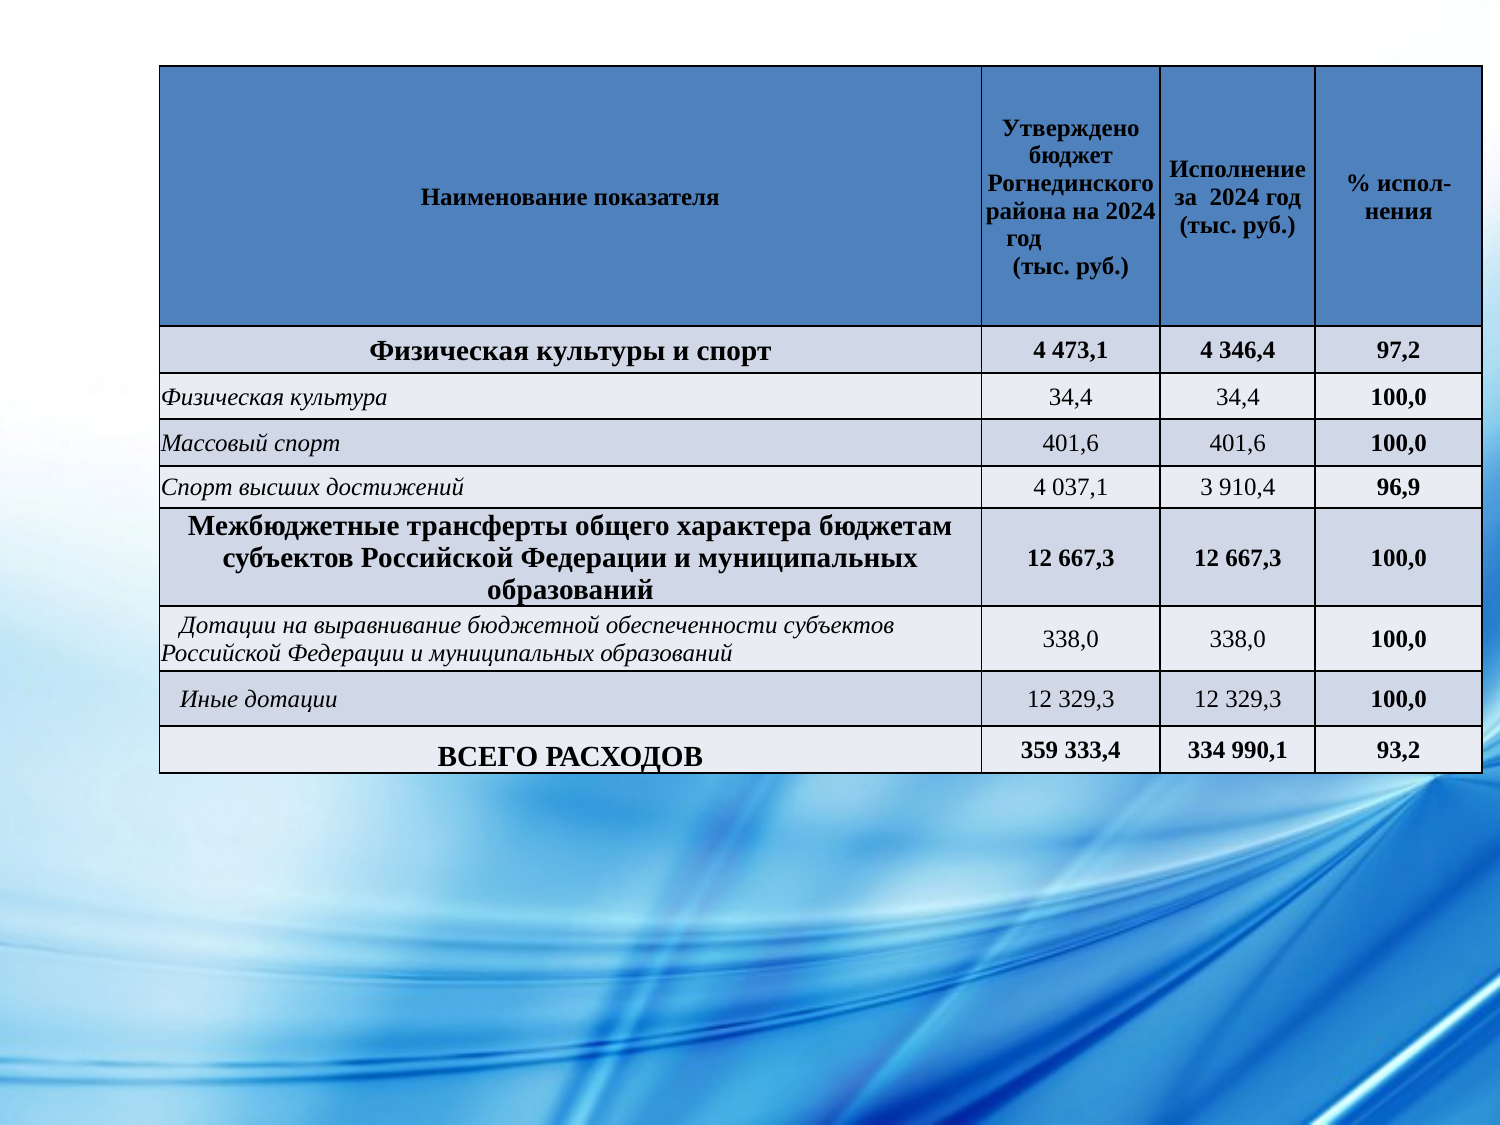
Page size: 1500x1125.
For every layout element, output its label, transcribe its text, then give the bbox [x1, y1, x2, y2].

table_cell 4 473,1 [982, 327, 1159, 372]
table_cell 334 990,1 [1161, 727, 1314, 772]
table_cell Физическая культура [160, 374, 981, 418]
table_cell 12 329,3 [982, 672, 1159, 725]
table_cell 338,0 [982, 607, 1159, 670]
table_cell Массовый спорт [160, 420, 981, 465]
table_cell 100,0 [1316, 374, 1481, 418]
table_cell 401,6 [982, 420, 1159, 465]
table_cell Межбюджетные трансферты общего характера бюджетам субъектов Российской Федерации и муниципальных образований [160, 509, 981, 605]
table_cell 12 667,3 [1161, 509, 1314, 605]
table_cell 3 910,4 [1161, 467, 1314, 507]
table_cell 100,0 [1316, 509, 1481, 605]
table_cell 100,0 [1316, 607, 1481, 670]
table_cell Спорт высших достижений [160, 467, 981, 507]
table_header Наименование показателя [160, 67, 981, 325]
table_header Исполнение за 2024 год (тыс. руб.) [1161, 67, 1314, 325]
table_cell 12 667,3 [982, 509, 1159, 605]
table_cell 96,9 [1316, 467, 1481, 507]
table_cell Иные дотации [160, 672, 981, 725]
table_cell Дотации на выравнивание бюджетной обеспеченности субъектов Российской Федерации и муниципальных образований [160, 607, 981, 670]
table_cell 97,2 [1316, 327, 1481, 372]
table_cell Физическая культуры и спорт [160, 327, 981, 372]
table_cell 100,0 [1316, 672, 1481, 725]
table_cell 4 346,4 [1161, 327, 1314, 372]
table_cell 338,0 [1161, 607, 1314, 670]
table_cell 93,2 [1316, 727, 1481, 772]
table_cell 34,4 [1161, 374, 1314, 418]
table_cell 12 329,3 [1161, 672, 1314, 725]
table_cell 34,4 [982, 374, 1159, 418]
table_cell ВСЕГО РАСХОДОВ [160, 727, 981, 772]
table_header % испол-нения [1316, 67, 1481, 325]
table_cell 100,0 [1316, 420, 1481, 465]
table_header Утверждено бюджет Рогнединского района на 2024 год (тыс. руб.) [982, 67, 1159, 325]
table_cell 359 333,4 [982, 727, 1159, 772]
table_cell 4 037,1 [982, 467, 1159, 507]
table_cell 401,6 [1161, 420, 1314, 465]
picture [0, 0, 1500, 1125]
